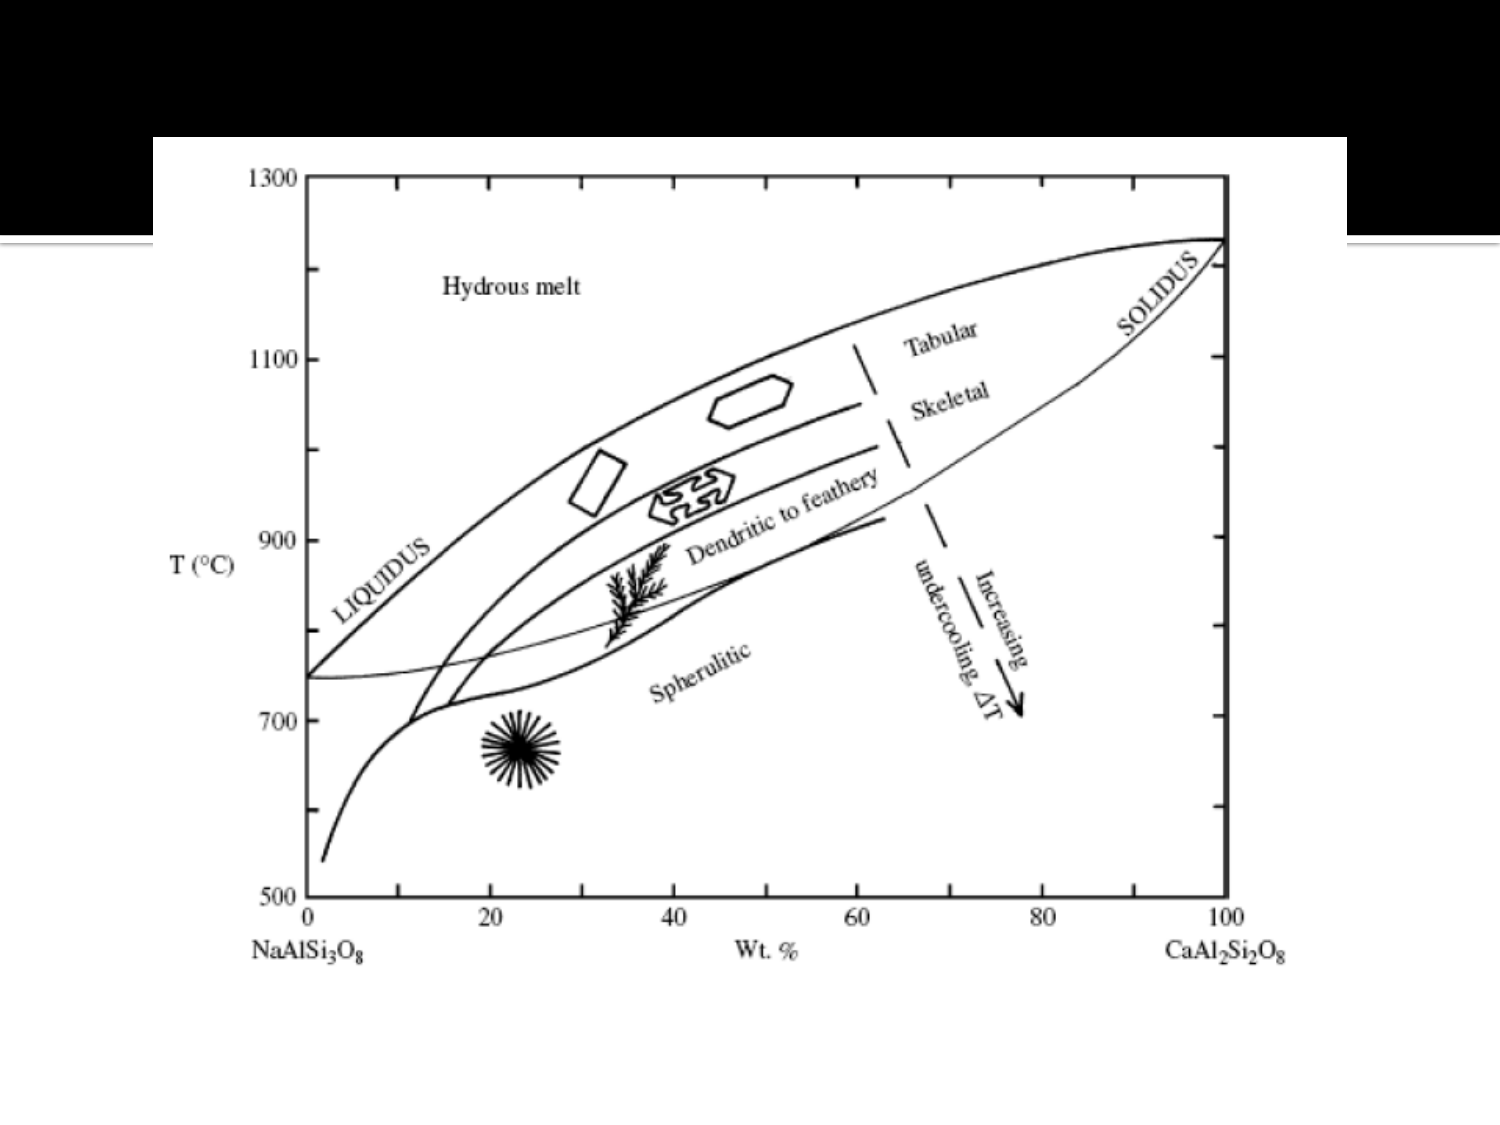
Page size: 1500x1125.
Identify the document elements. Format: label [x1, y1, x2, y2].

picture [153, 137, 1347, 988]
